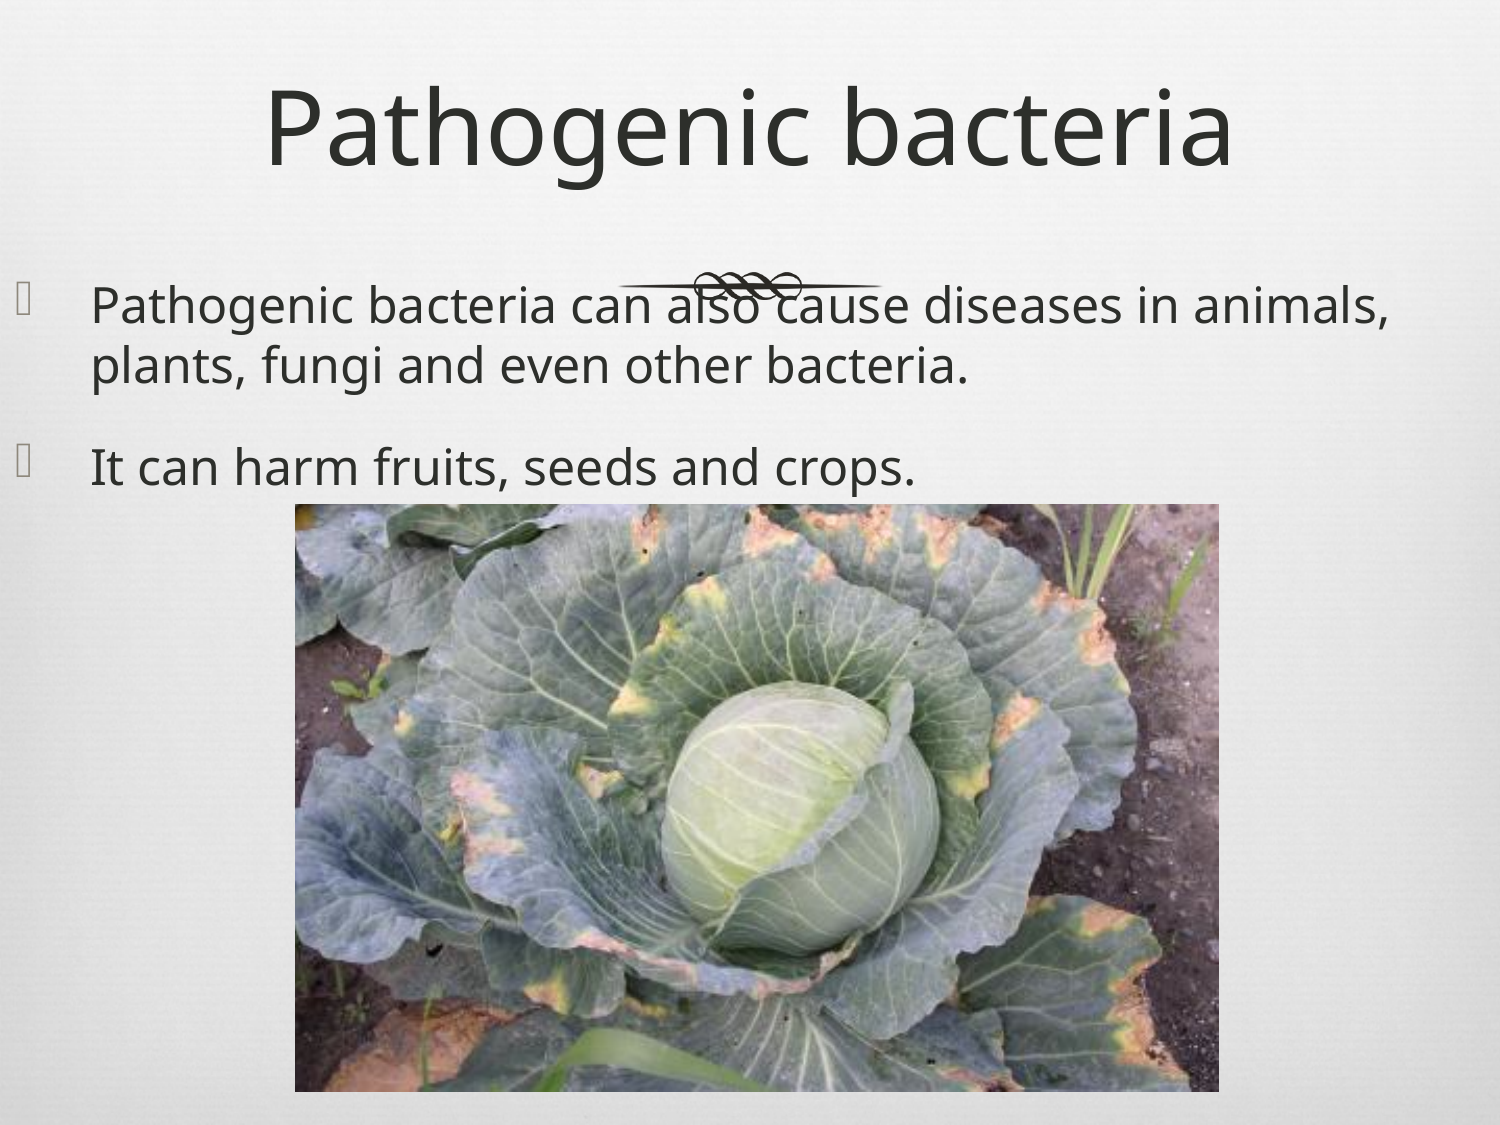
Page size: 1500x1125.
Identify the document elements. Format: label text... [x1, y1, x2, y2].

picture [295, 503, 1220, 1093]
list Pathogenic bacteria can also cause diseases in animals, plants, fungi and even other bacteria. It can harm fruits, seeds and crops. [0, 266, 1445, 554]
title Pathogenic bacteria [112, 11, 1388, 236]
